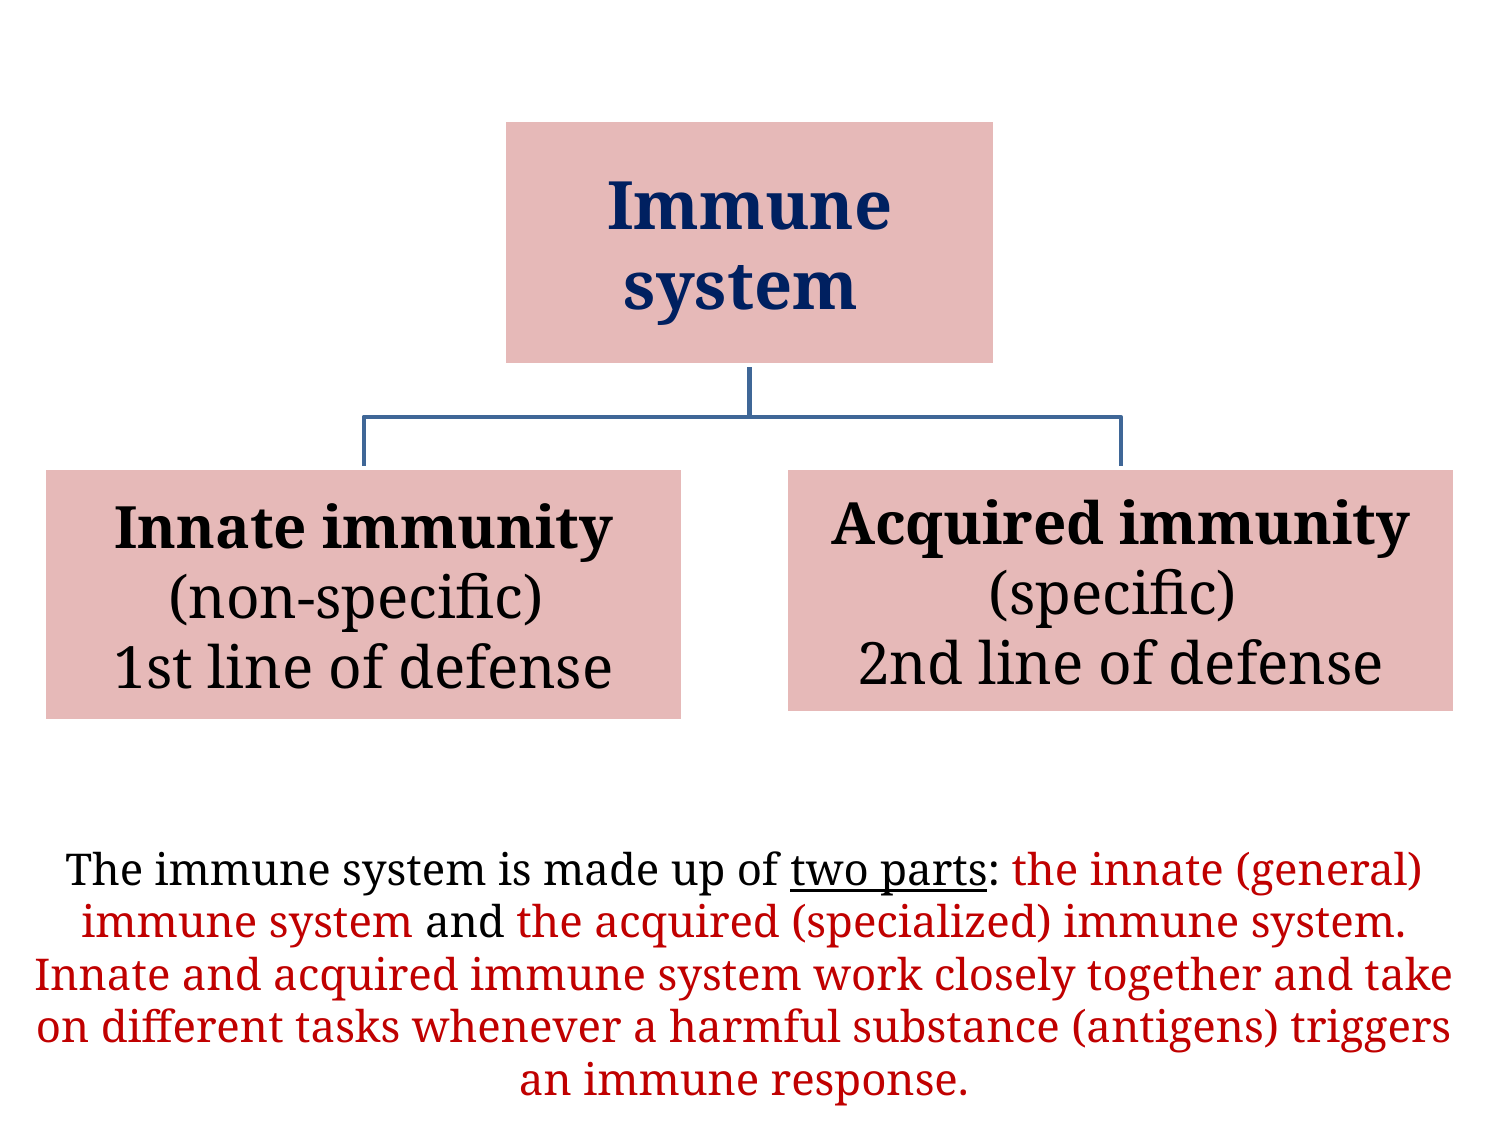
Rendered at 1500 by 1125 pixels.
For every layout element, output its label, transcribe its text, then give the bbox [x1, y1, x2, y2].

text_box The immune system is made up of two parts: the innate (general) immune system and the acquired (specialized) immune system. Innate and acquired immune system work closely together and take on different tasks whenever a harmful substance (antigens) triggers an immune response. [17, 834, 1471, 1112]
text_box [43, 42, 1457, 799]
